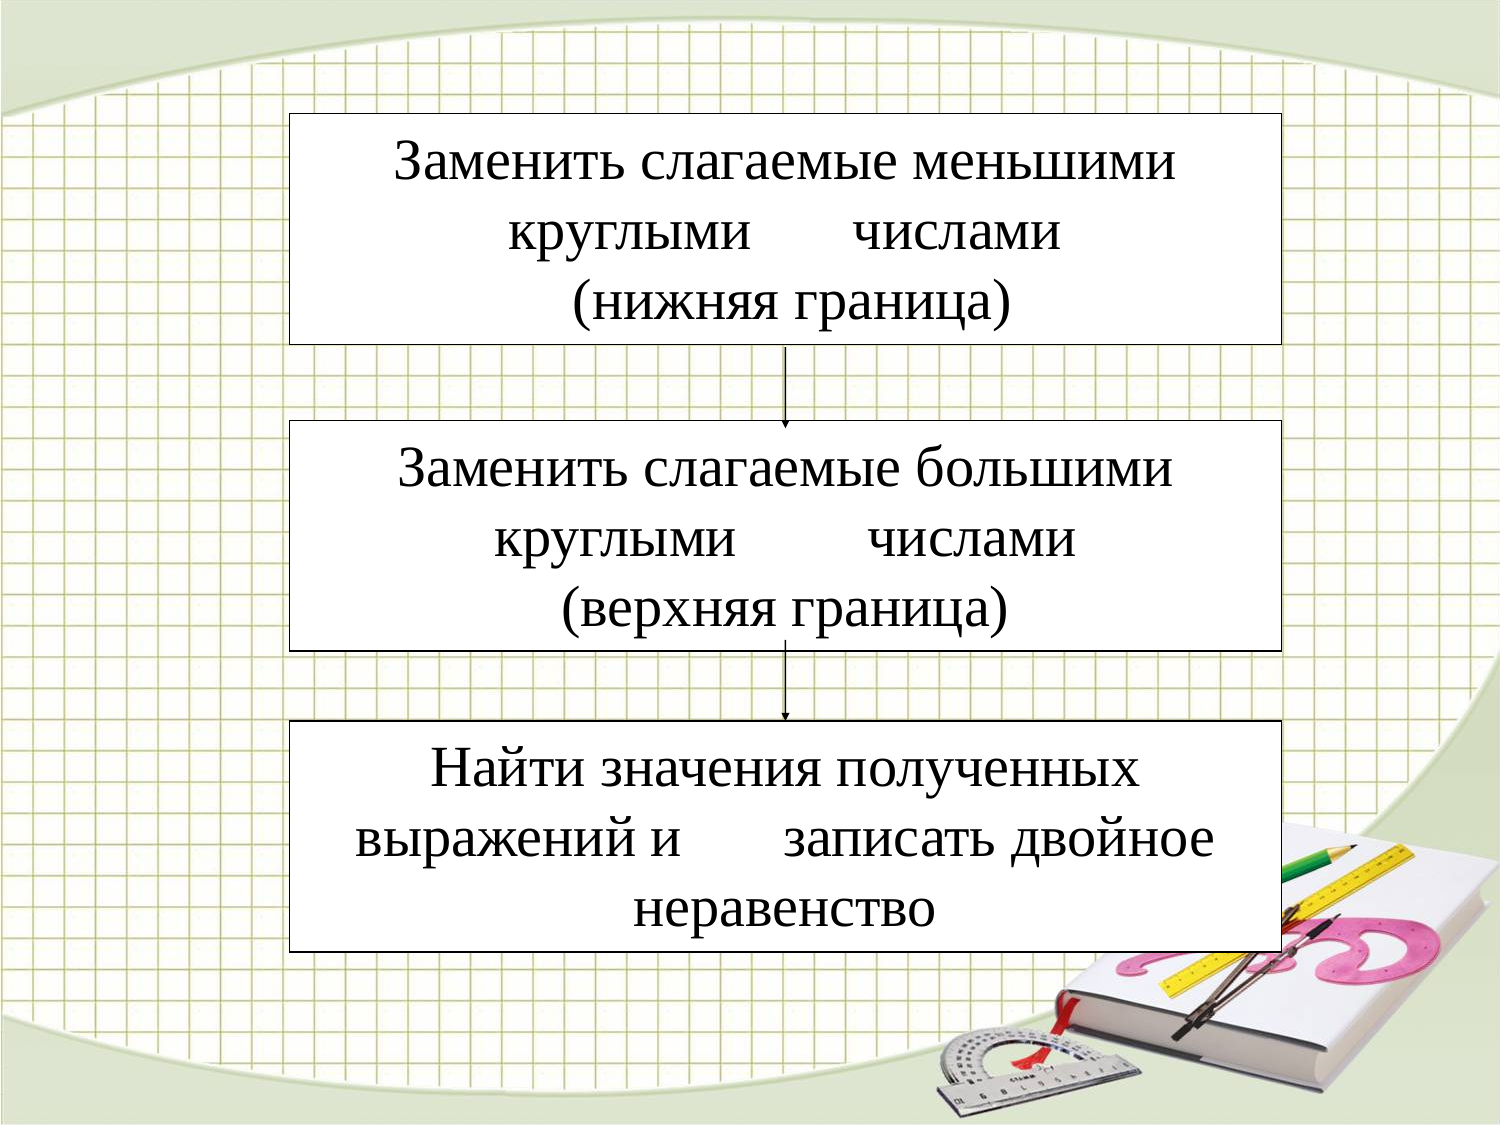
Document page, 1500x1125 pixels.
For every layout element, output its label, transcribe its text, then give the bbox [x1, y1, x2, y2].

text_box [781, 639, 790, 722]
text_box Заменить слагаемые меньшими круглыми числами (нижняя граница) [289, 113, 1282, 345]
text_box Найти значения полученных выражений и записать двойное неравенство [289, 721, 1282, 953]
text_box Заменить слагаемые большими круглыми числами (верхняя граница) [289, 420, 1282, 652]
picture [0, 0, 1500, 1125]
text_box [781, 347, 790, 429]
